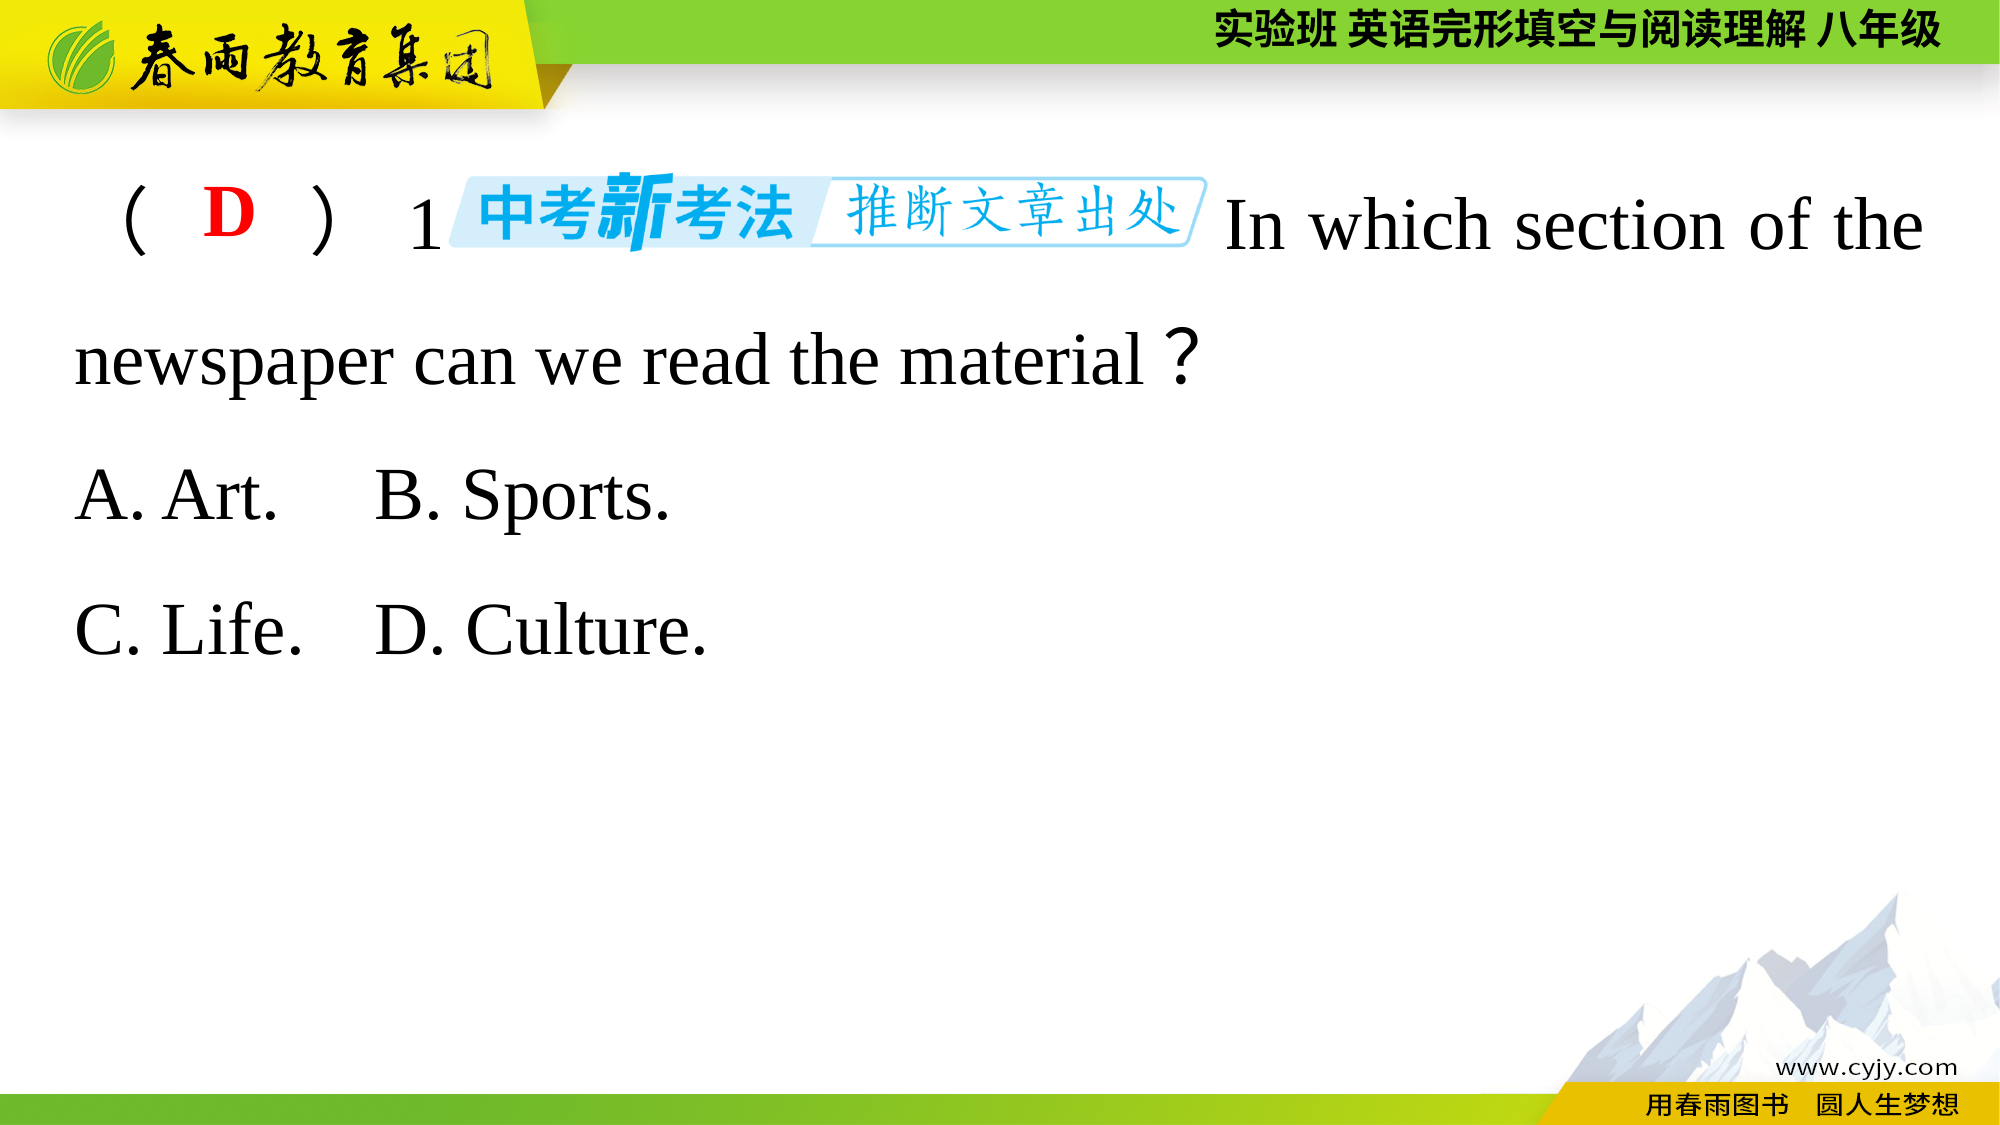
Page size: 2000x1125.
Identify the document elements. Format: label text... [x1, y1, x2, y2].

picture [0, 0, 2000, 1125]
list （ ）1. In which section of the newspaper can we read the material？ A. Art. B. Sports. C. Life. D. Culture. [59, 122, 1944, 683]
text_box D [188, 153, 273, 259]
